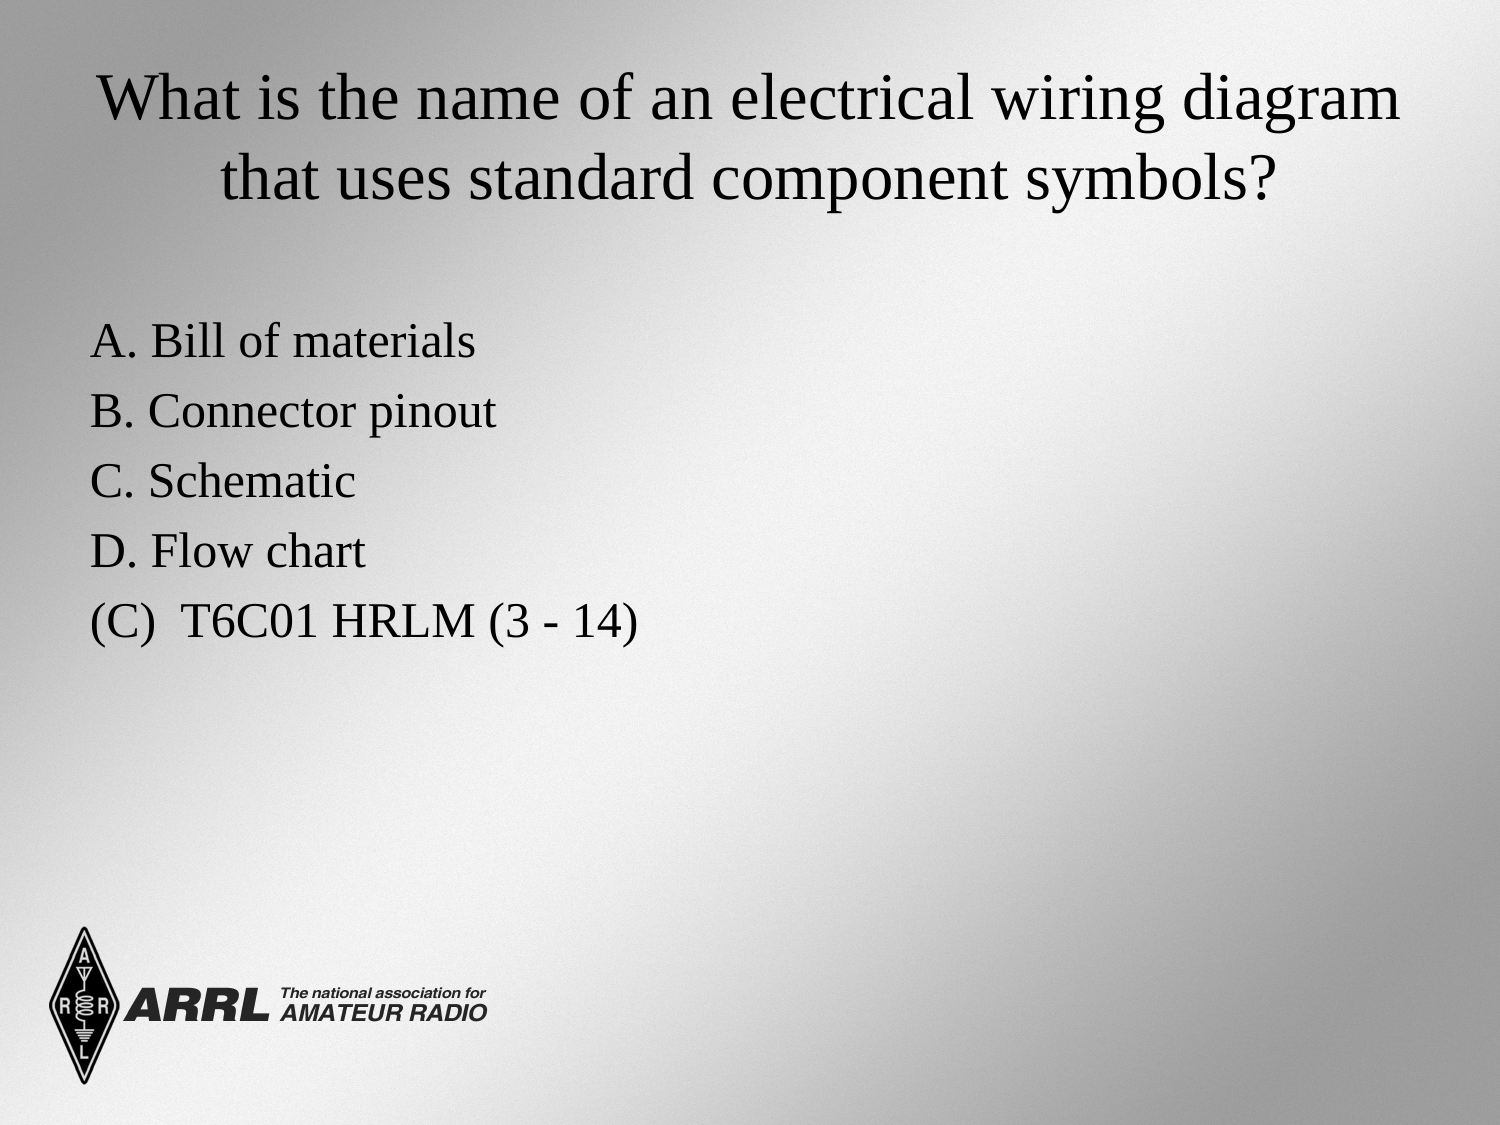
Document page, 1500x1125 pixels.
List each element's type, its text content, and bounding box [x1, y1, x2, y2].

title What is the name of an electrical wiring diagram that uses standard component symbols? [75, 45, 1425, 233]
picture [0, 0, 1500, 1125]
list A. Bill of materials B. Connector pinout C. Schematic D. Flow chart (C) T6C01 HRLM (3 - 14) [75, 299, 1425, 1005]
